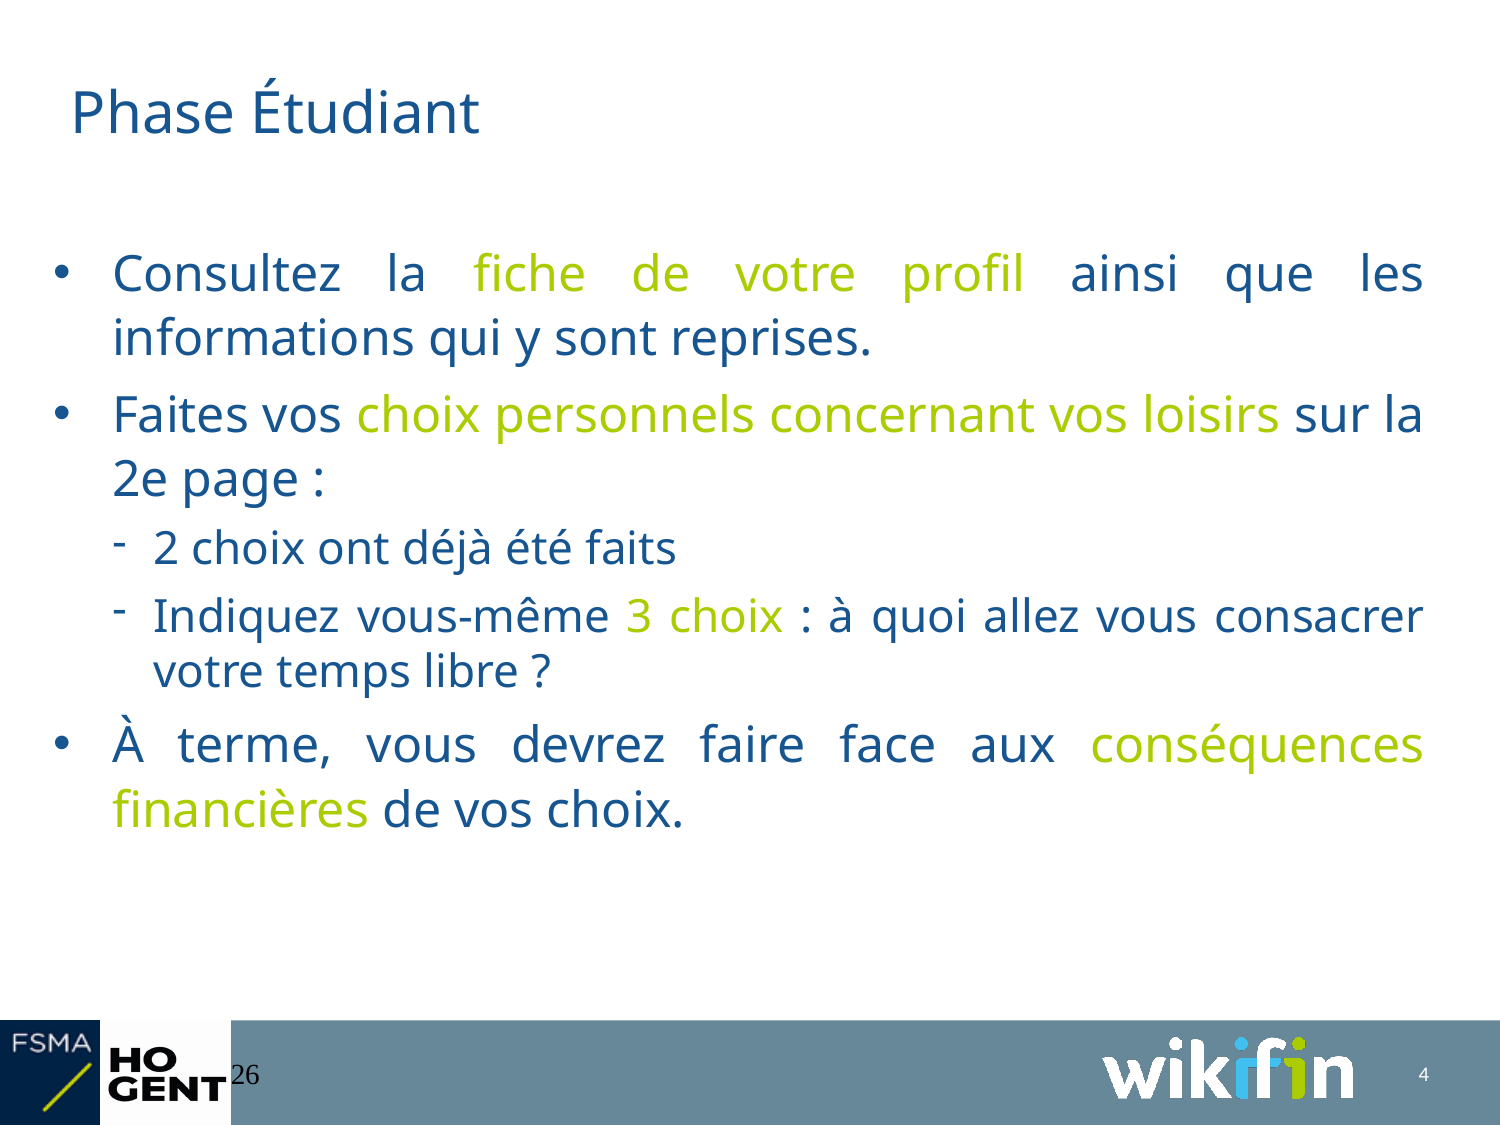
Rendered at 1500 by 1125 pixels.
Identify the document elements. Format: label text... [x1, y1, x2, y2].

picture [1102, 1037, 1353, 1099]
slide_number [231, 1020, 396, 1125]
title Phase Étudiant [70, 78, 1425, 220]
slide_number 4 [1355, 1020, 1430, 1125]
list Consultez la fiche de votre profil ainsi que les informations qui y sont reprises. Faites vos choix personnels concernant vos loisirs sur la 2e page : 2 choix ont déjà été faits Indiquez vous-même 3 choix : à quoi allez vous consacrer votre temps libre ? À terme, vous devrez faire face aux conséquences financières de vos choix. [53, 236, 1425, 947]
picture [0, 1020, 231, 1125]
